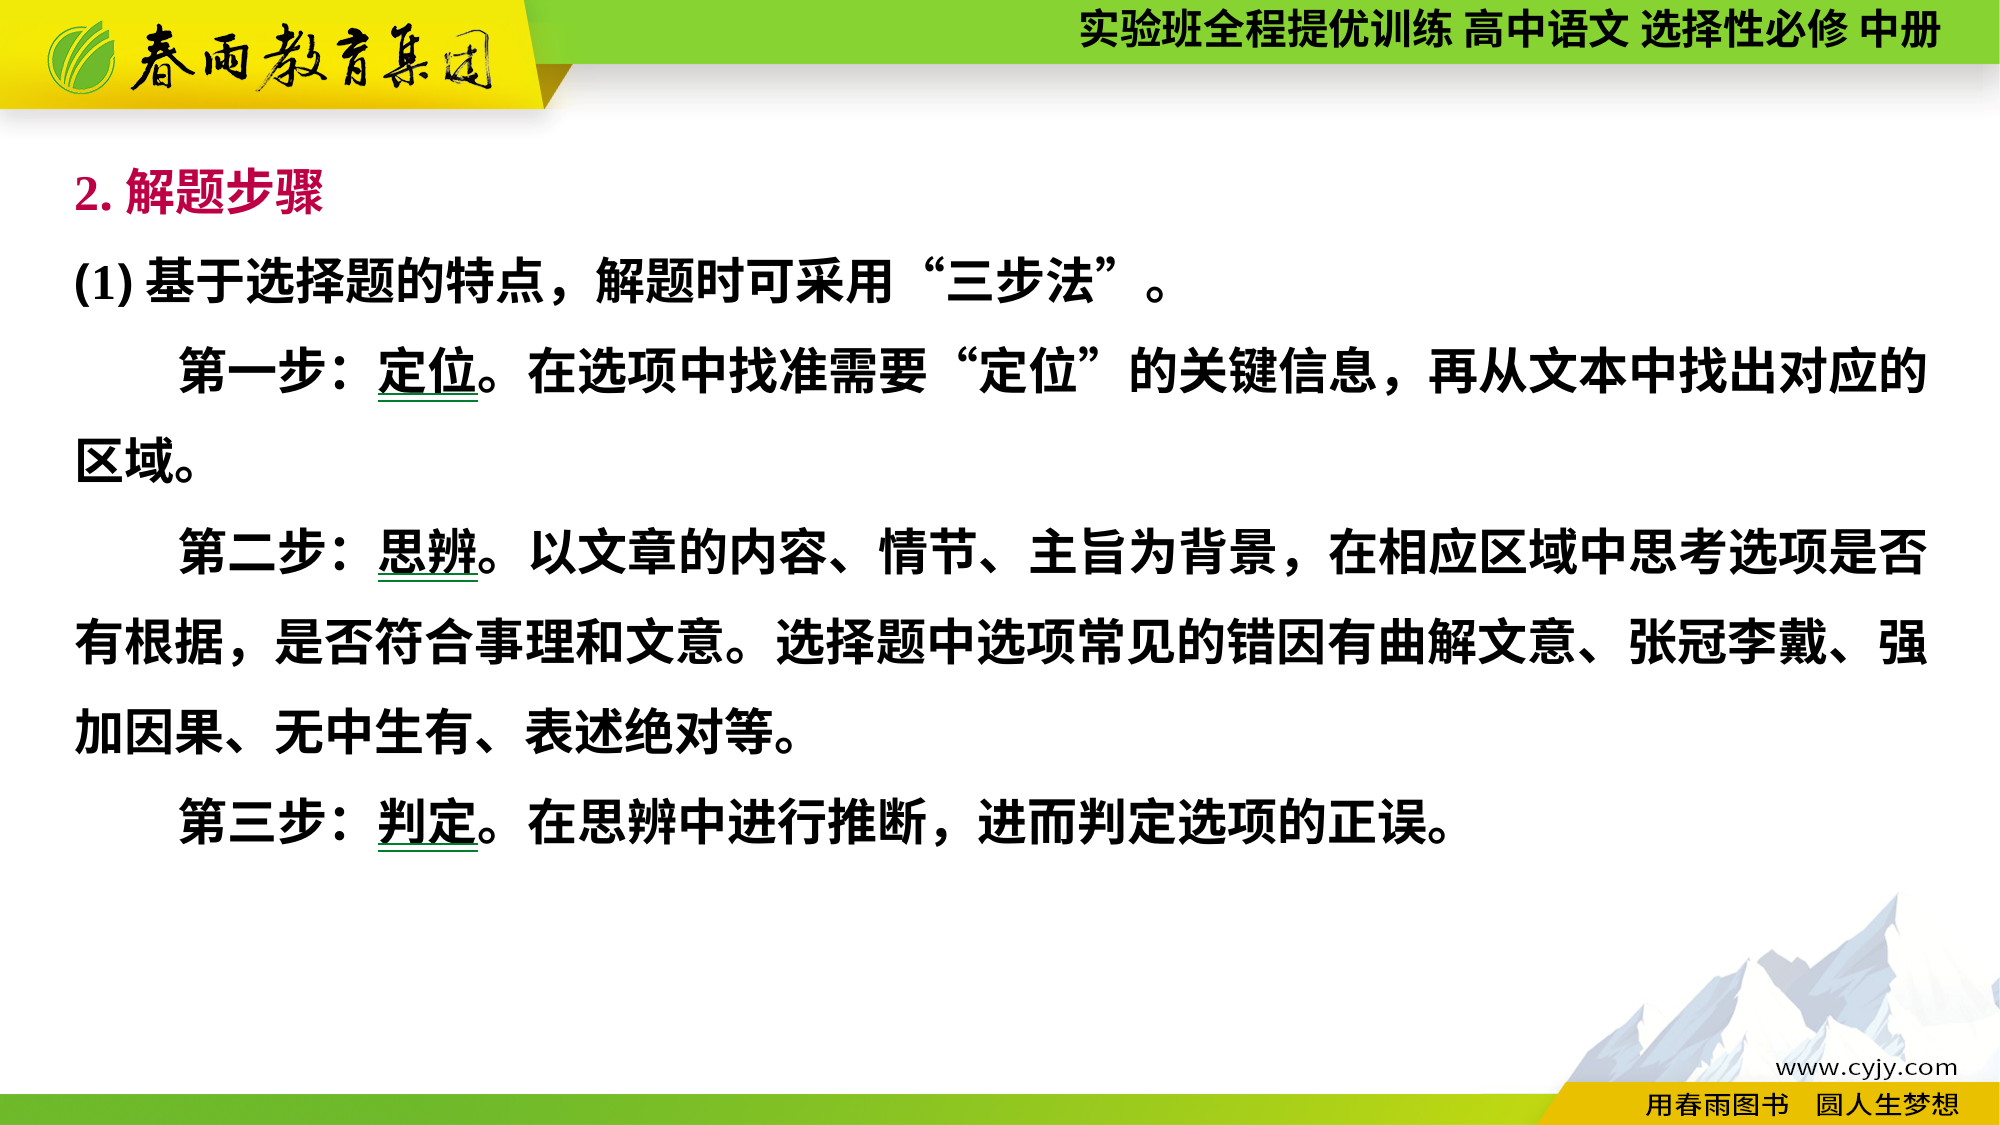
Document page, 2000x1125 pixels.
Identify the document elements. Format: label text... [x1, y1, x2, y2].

picture [0, 0, 2000, 1125]
list 2.解题步骤 (1)基于选择题的特点，解题时可采用“三步法”。 第一步：定位。在选项中找准需要“定位”的关键信息，再从文本中找出对应的区域。 第二步：思辨。以文章的内容、情节、主旨为背景，在相应区域中思考选项是否有根据，是否符合事理和文意。选择题中选项常见的错因有曲解文意、张冠李戴、强加因果、无中生有、表述绝对等。 第三步：判定。在思辨中进行推断，进而判定选项的正误。 [59, 122, 1944, 865]
